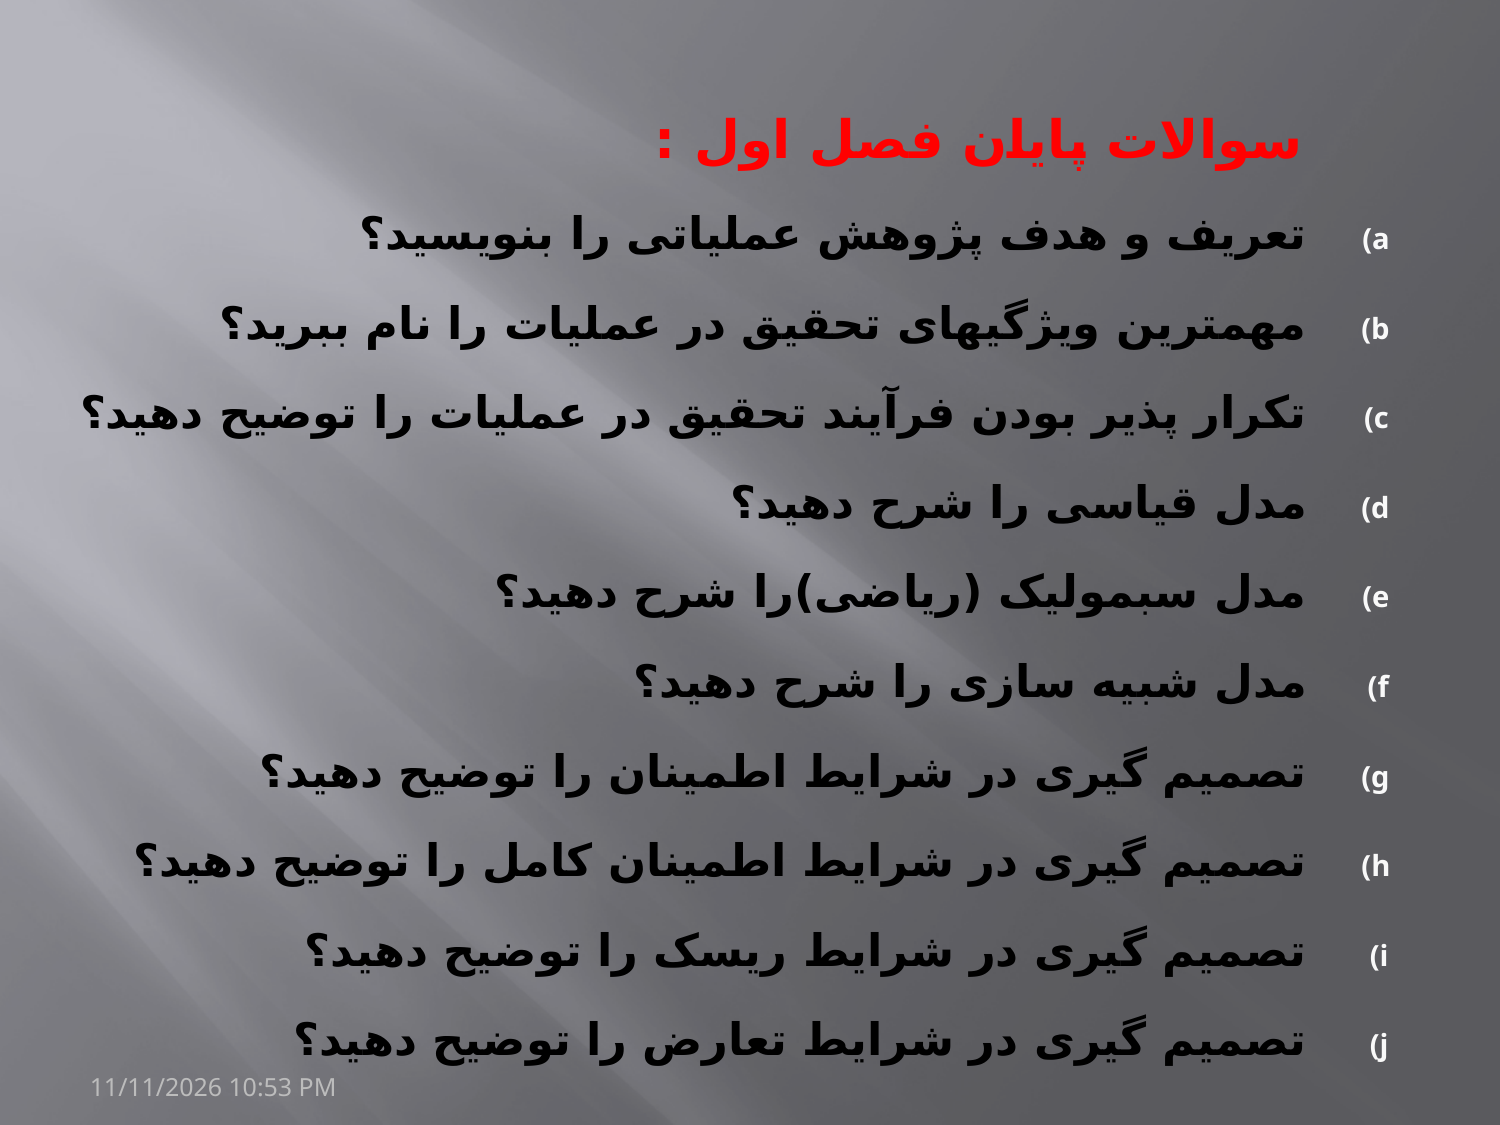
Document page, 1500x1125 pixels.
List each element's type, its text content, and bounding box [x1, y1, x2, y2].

slide_number 20/مارس/1 [75, 1052, 425, 1113]
list سوالات پایان فصل اول : تعریف و هدف پژوهش عملیاتی را بنویسید؟ مهمترین ویژگیهای تحقیق در عملیات را نام ببرید؟ تکرار پذیر بودن فرآیند تحقیق در عملیات را توضیح دهید؟ مدل قیاسی را شرح دهید؟ مدل سبمولیک (ریاضی)را شرح دهید؟ مدل شبیه سازی را شرح دهید؟ تصمیم گیری در شرایط اطمینان را توضیح دهید؟ تصمیم گیری در شرایط اطمینان کامل را توضیح دهید؟ تصمیم گیری در شرایط ریسک را توضیح دهید؟ تصمیم گیری در شرایط تعارض را توضیح دهید؟ [53, 66, 1399, 1094]
